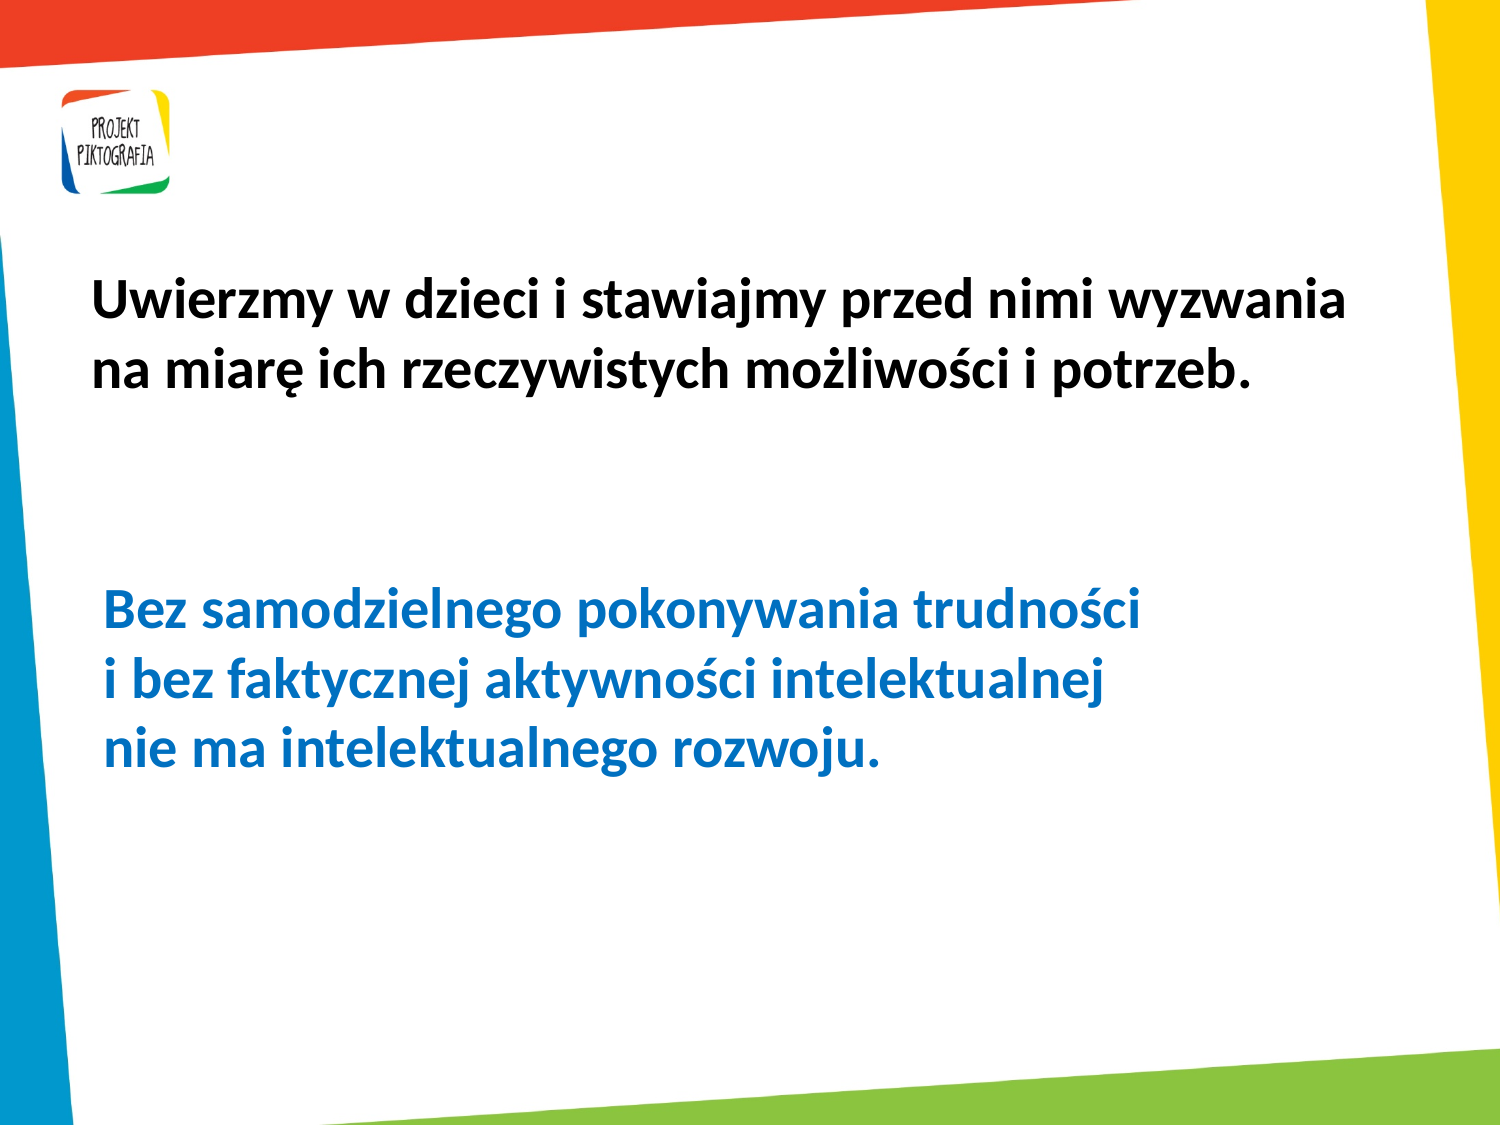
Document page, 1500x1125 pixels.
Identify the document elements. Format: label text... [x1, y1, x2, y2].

picture [0, 0, 1500, 1125]
text_box Bez samodzielnego pokonywania trudności i bez faktycznej aktywności intelektualnej nie ma intelektualnego rozwoju. [88, 562, 1436, 953]
subtitle Uwierzmy w dzieci i stawiajmy przed nimi wyzwania na miarę ich rzeczywistych możliwości i potrzeb. [76, 101, 1424, 469]
